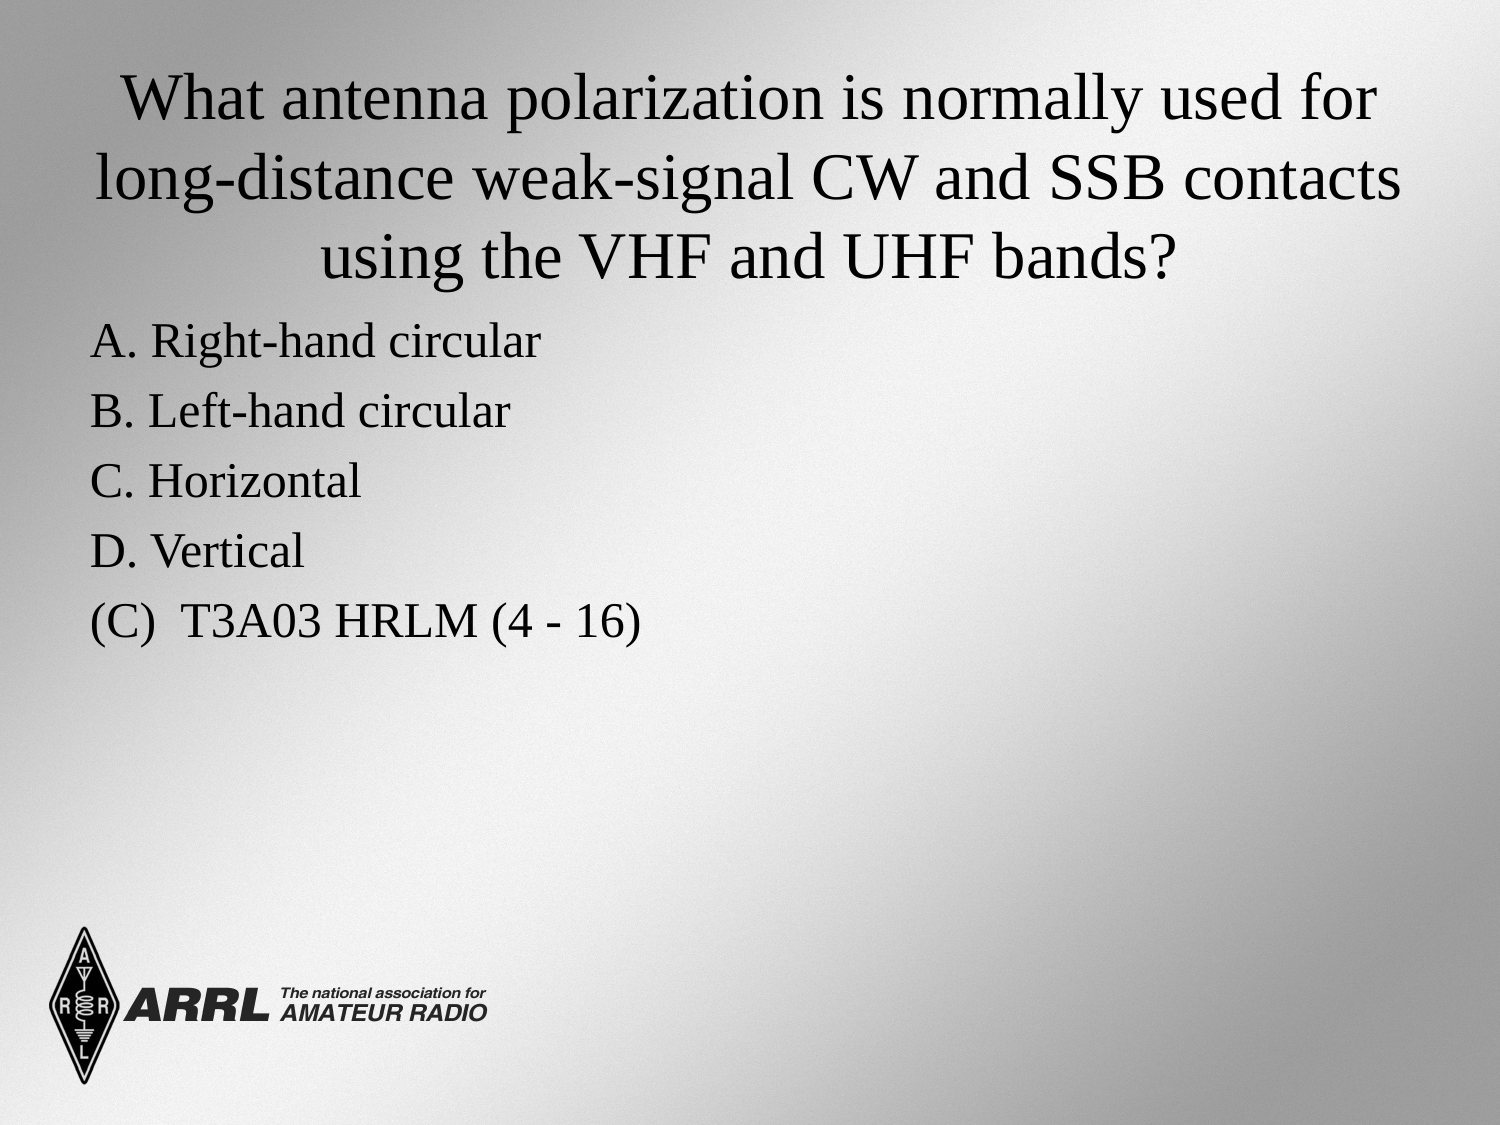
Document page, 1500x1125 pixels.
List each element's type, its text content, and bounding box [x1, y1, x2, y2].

title What antenna polarization is normally used for long-distance weak-signal CW and SSB contacts using the VHF and UHF bands? [75, 45, 1425, 233]
list A. Right-hand circular B. Left-hand circular C. Horizontal D. Vertical (C) T3A03 HRLM (4 - 16) [75, 299, 1425, 1005]
picture [0, 0, 1500, 1125]
